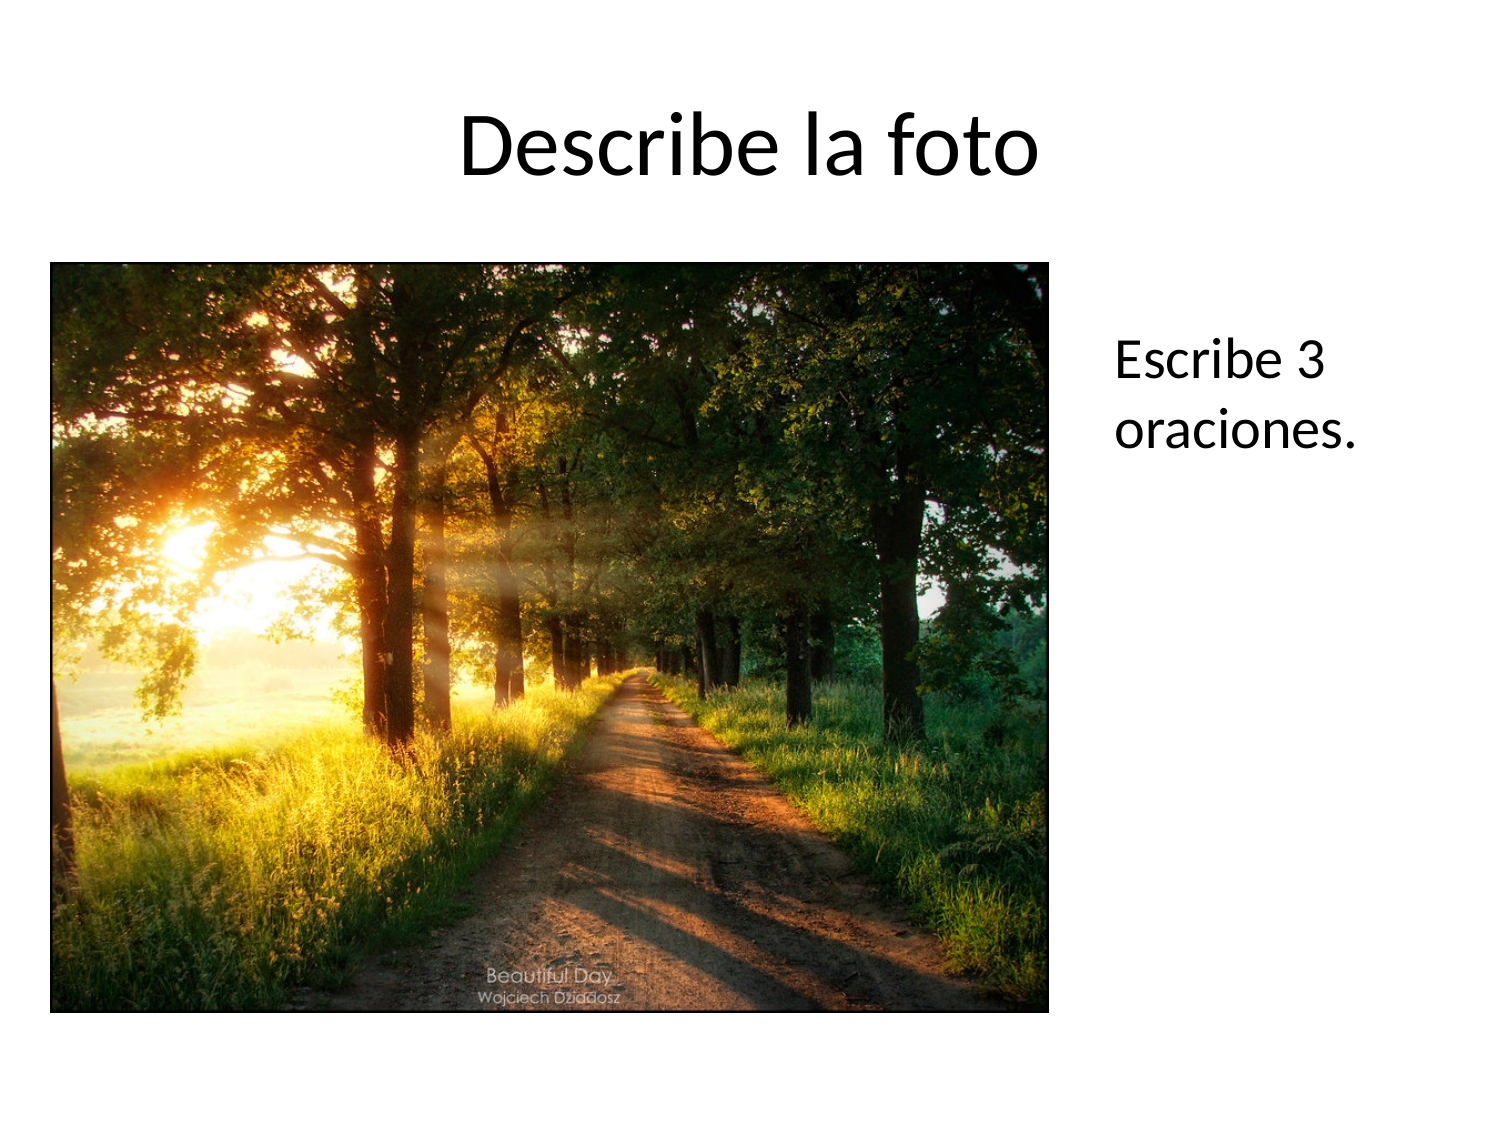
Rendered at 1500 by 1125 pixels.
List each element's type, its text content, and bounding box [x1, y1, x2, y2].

title Describe la foto [75, 45, 1425, 233]
text_box Escribe 3 oraciones. [1100, 312, 1450, 468]
picture [49, 262, 1049, 1013]
